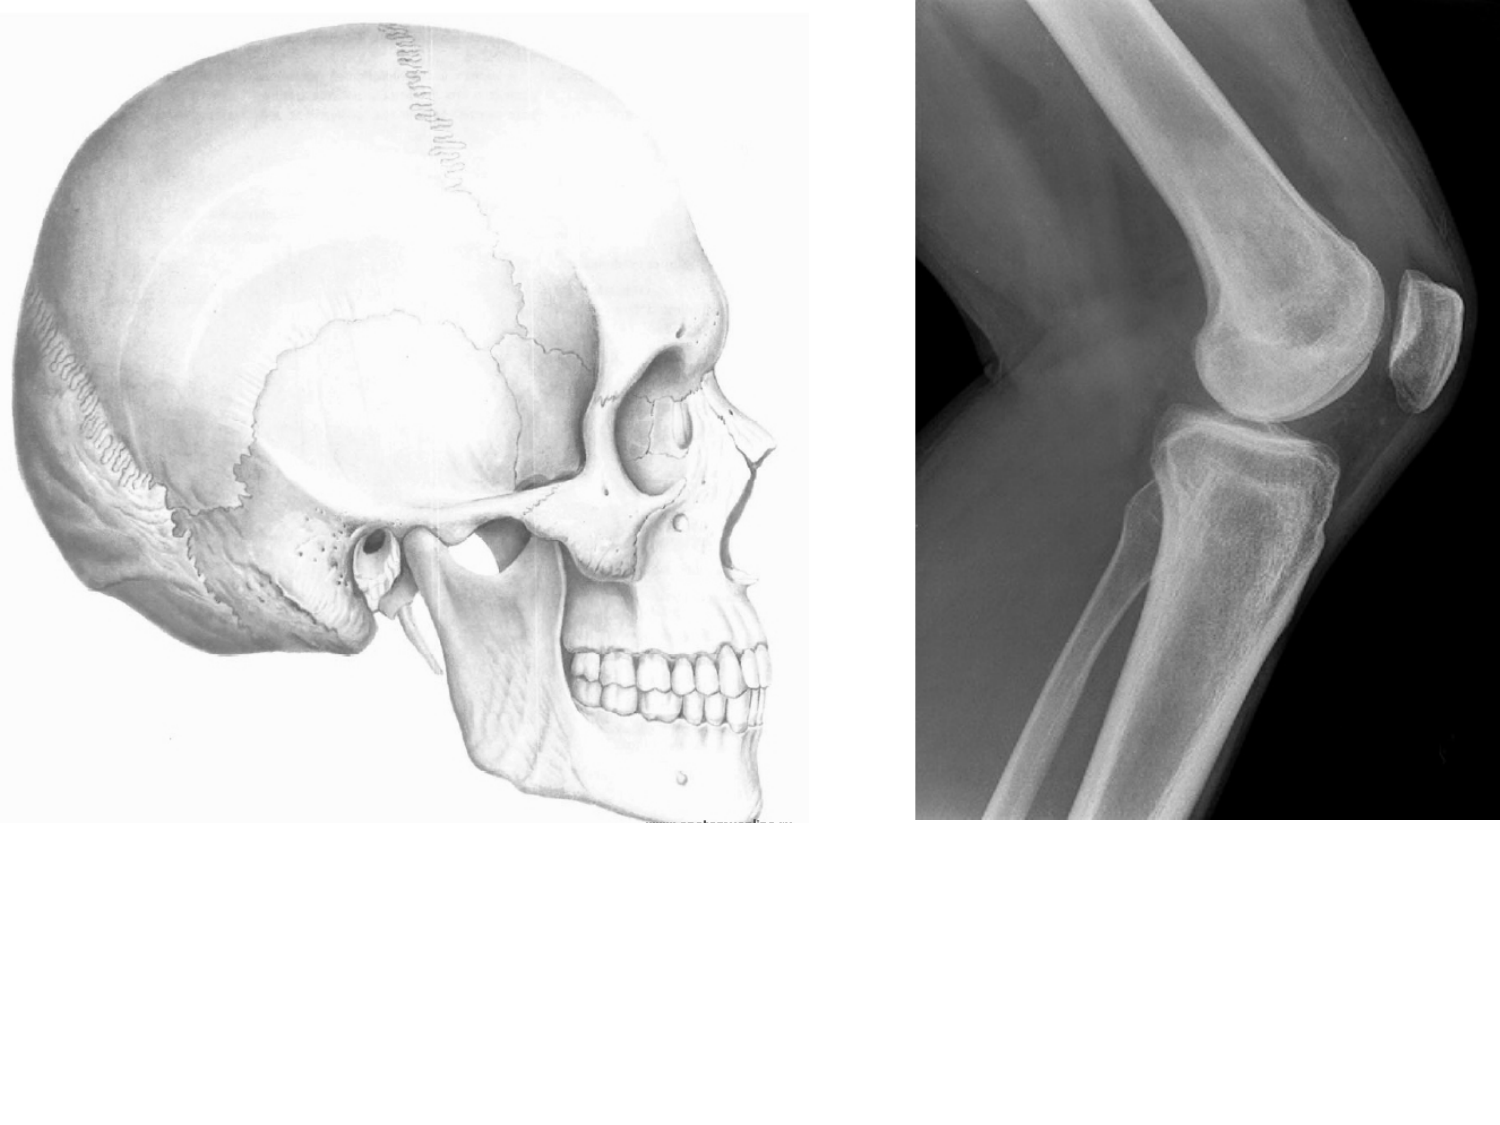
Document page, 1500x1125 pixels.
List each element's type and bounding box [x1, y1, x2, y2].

picture [0, 0, 810, 823]
picture [915, 0, 1500, 820]
